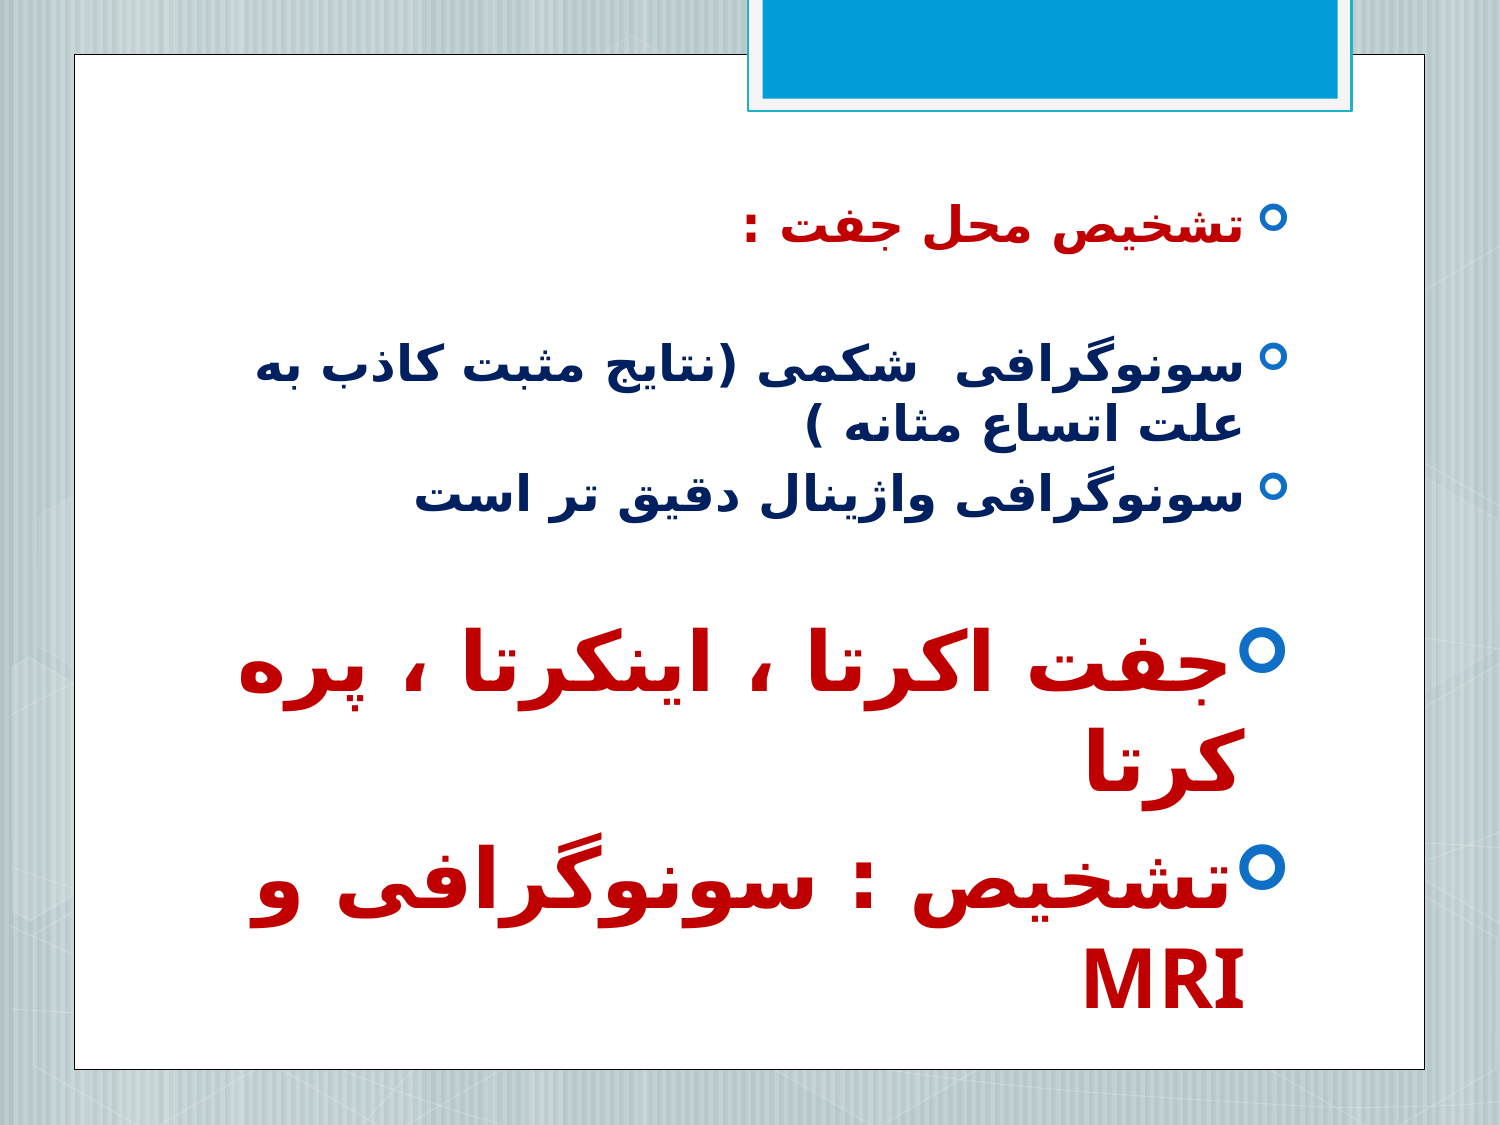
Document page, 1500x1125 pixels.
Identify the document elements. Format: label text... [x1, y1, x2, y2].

list تشخیص محل جفت : سونوگرافی شکمی (نتایج مثبت کاذب به علت اتساع مثانه ) سونوگرافی واژینال دقیق تر است جفت اکرتا ، اینکرتا ، پره کرتا تشخیص : سونوگرافی و MRI [171, 184, 1317, 957]
